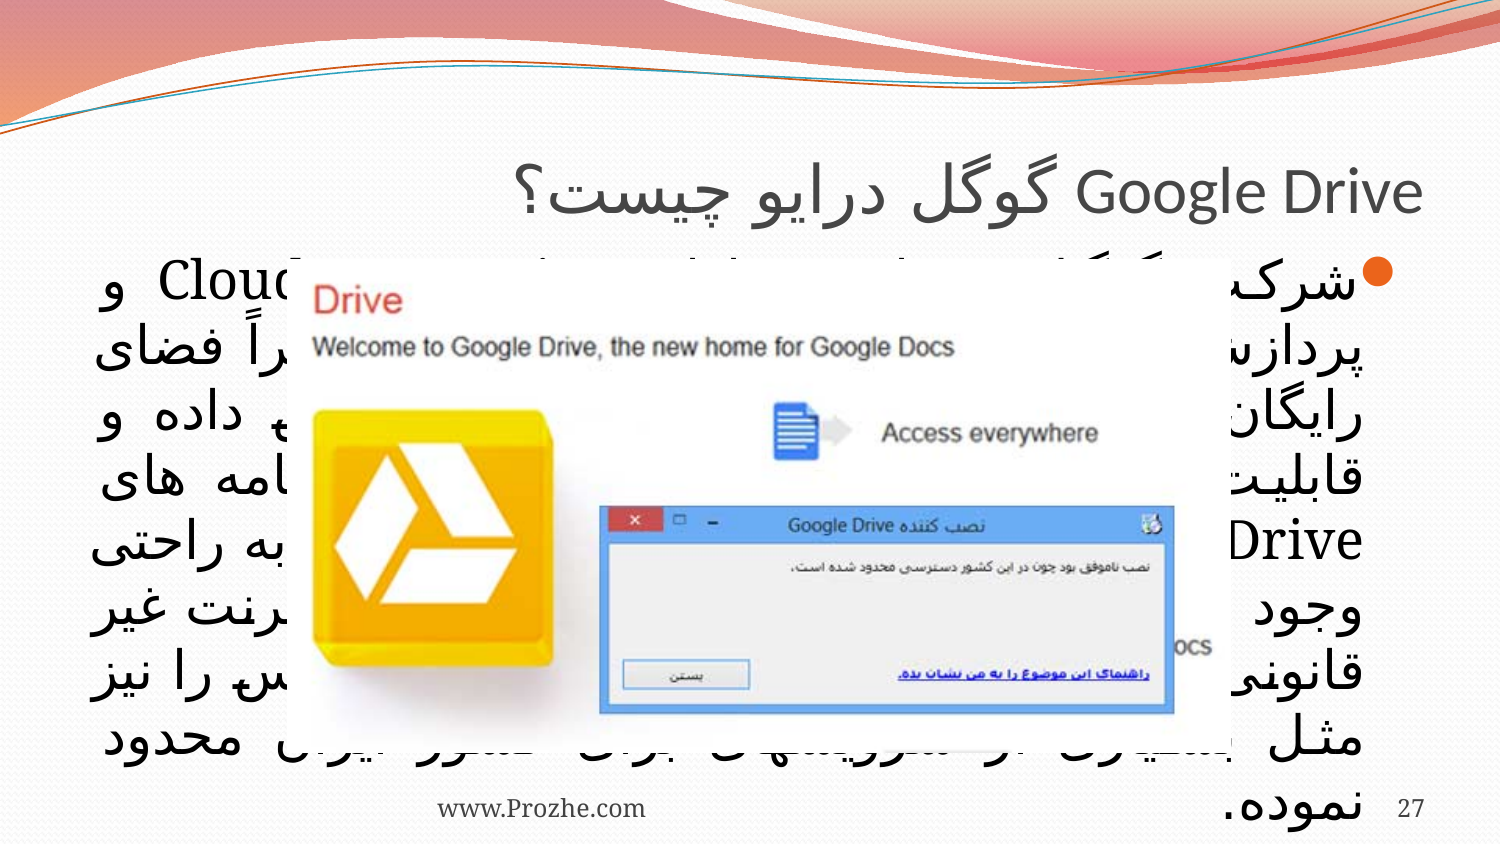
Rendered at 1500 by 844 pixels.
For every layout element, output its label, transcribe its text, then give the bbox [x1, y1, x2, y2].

slide_number 27 [1299, 782, 1425, 827]
footer www.Prozhe.com [437, 782, 988, 827]
list شرکت گوگل نیز از پیشتازان Cloud Computing و پردازش ابری است سرویس google drive اخیراً فضای رایگان کاربران خود رابه 15 گیگابایت افزایش داده و قابلیت خرید فضای بیشتر نیز مثل سایر برنامه های Cloud Drive وجود دارد.البته امکان آزمایش آن به راحتی وجود ندارد و نیاز به دردسرهای دسترسی به اینترنت غیر قانونی و ... دارد به دلیل اینکه گوگل این سرویس را نیز مثل بسیاری از سرویسهای برای کشور ایران محدود نموده. [75, 238, 1425, 779]
title Google Drive گوگل درايو چيست؟ [75, 86, 1425, 228]
picture [287, 259, 1231, 753]
